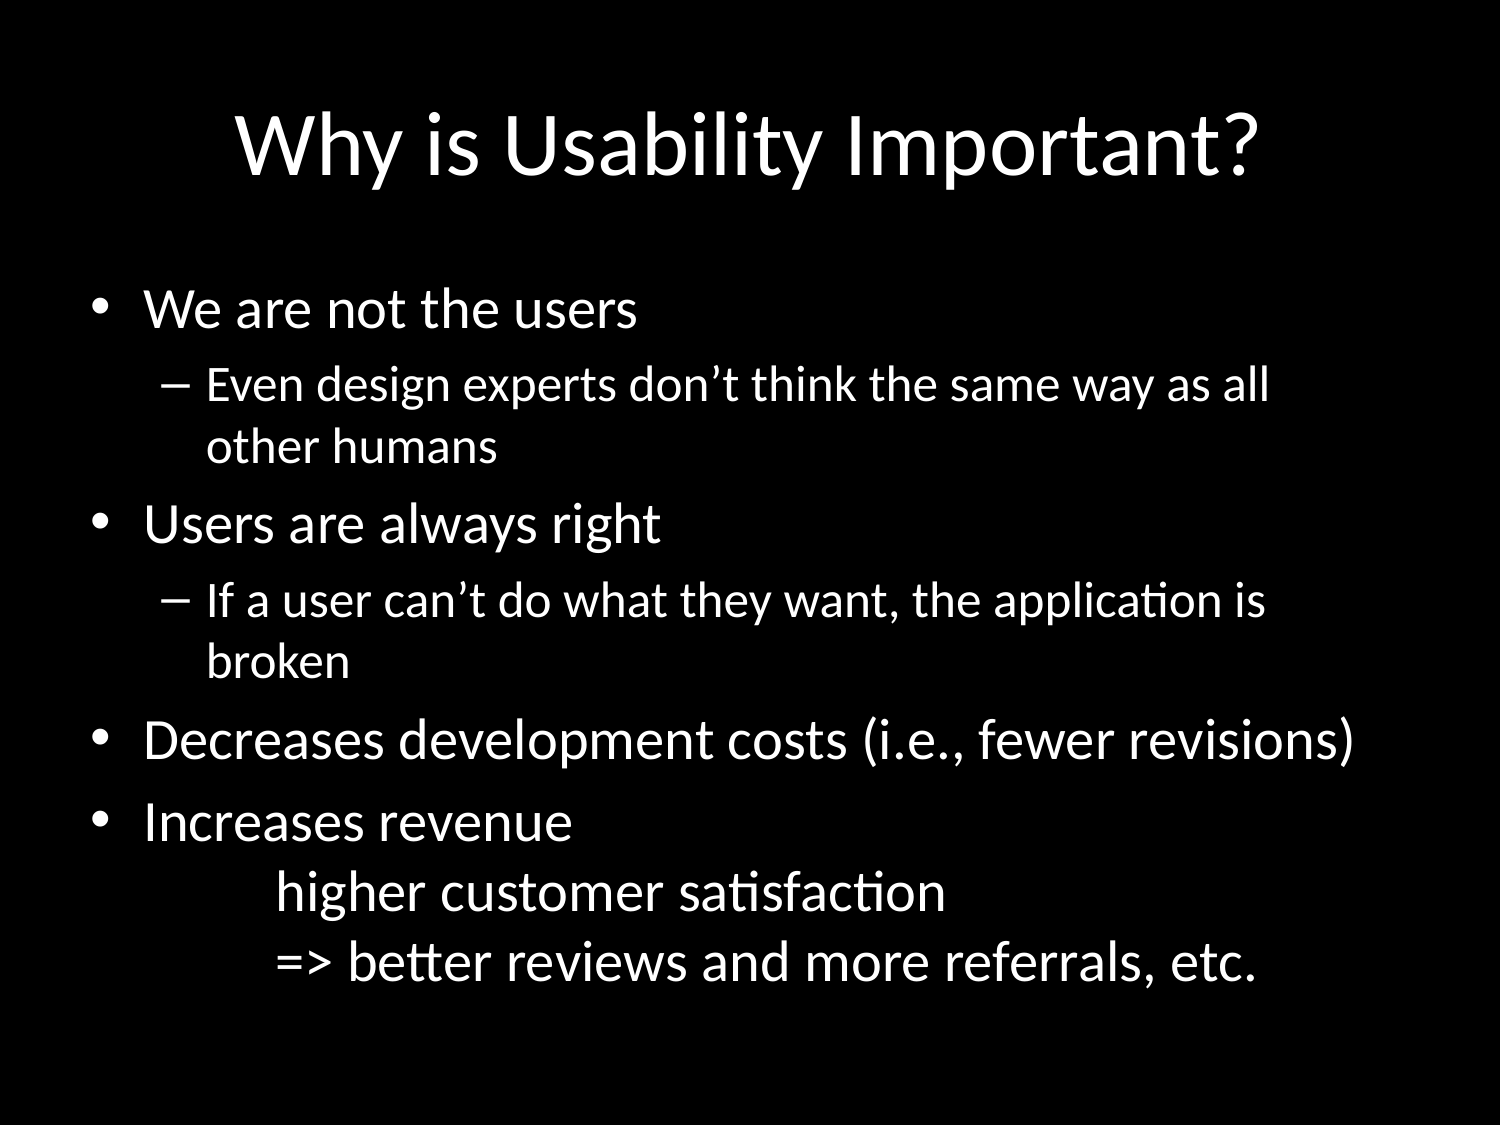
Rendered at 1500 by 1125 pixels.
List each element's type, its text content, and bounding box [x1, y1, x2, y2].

title Why is Usability Important? [75, 45, 1425, 233]
list We are not the users Even design experts don’t think the same way as all other humans Users are always right If a user can’t do what they want, the application is broken Decreases development costs (i.e., fewer revisions) Increases revenue higher customer satisfaction => better reviews and more referrals, etc. [75, 262, 1388, 1050]
